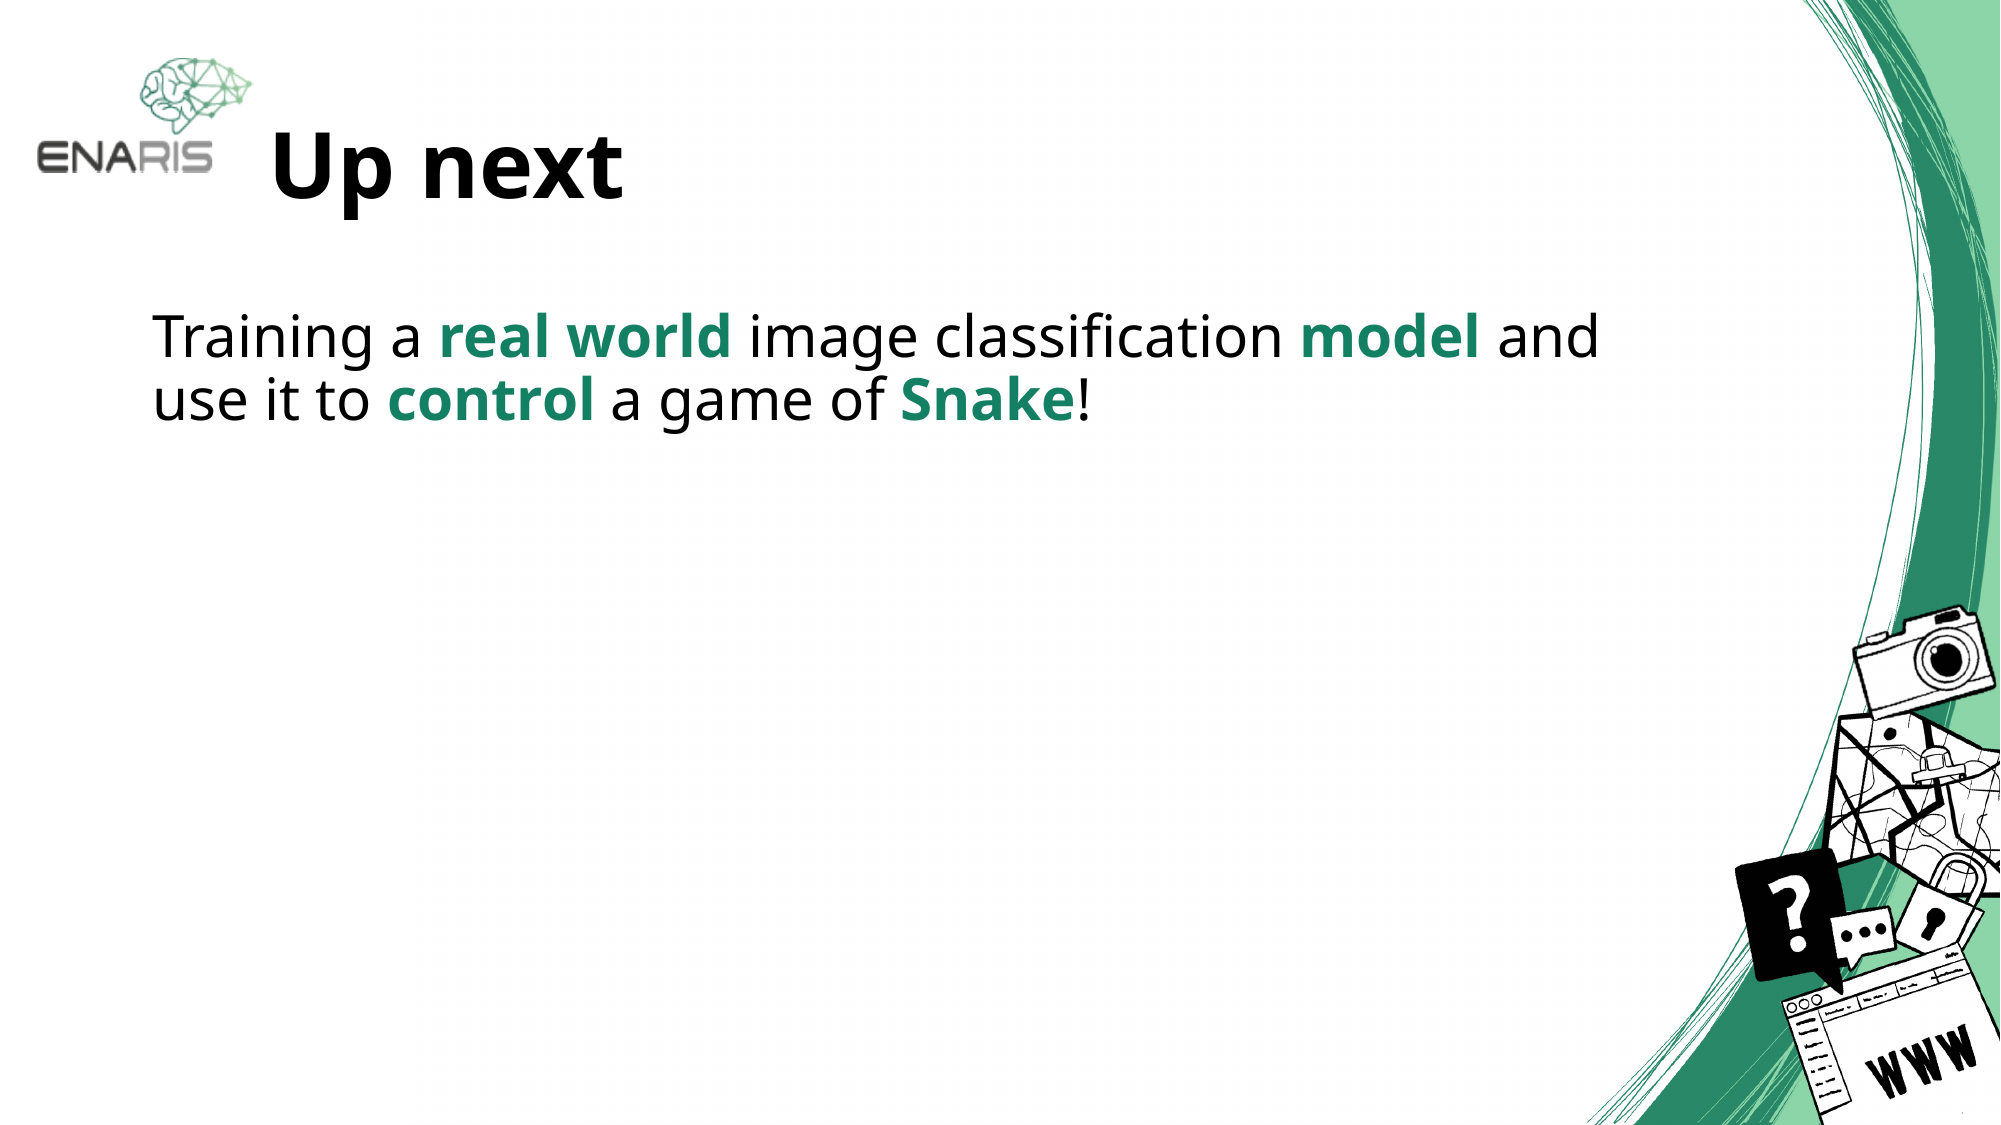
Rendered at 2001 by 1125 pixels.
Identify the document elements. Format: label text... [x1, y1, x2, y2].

picture [408, 0, 2000, 1125]
list Training a real world image classification model and use it to control a game of Snake! [137, 299, 1717, 1014]
title Up next [253, 59, 1863, 278]
picture [37, 58, 254, 173]
